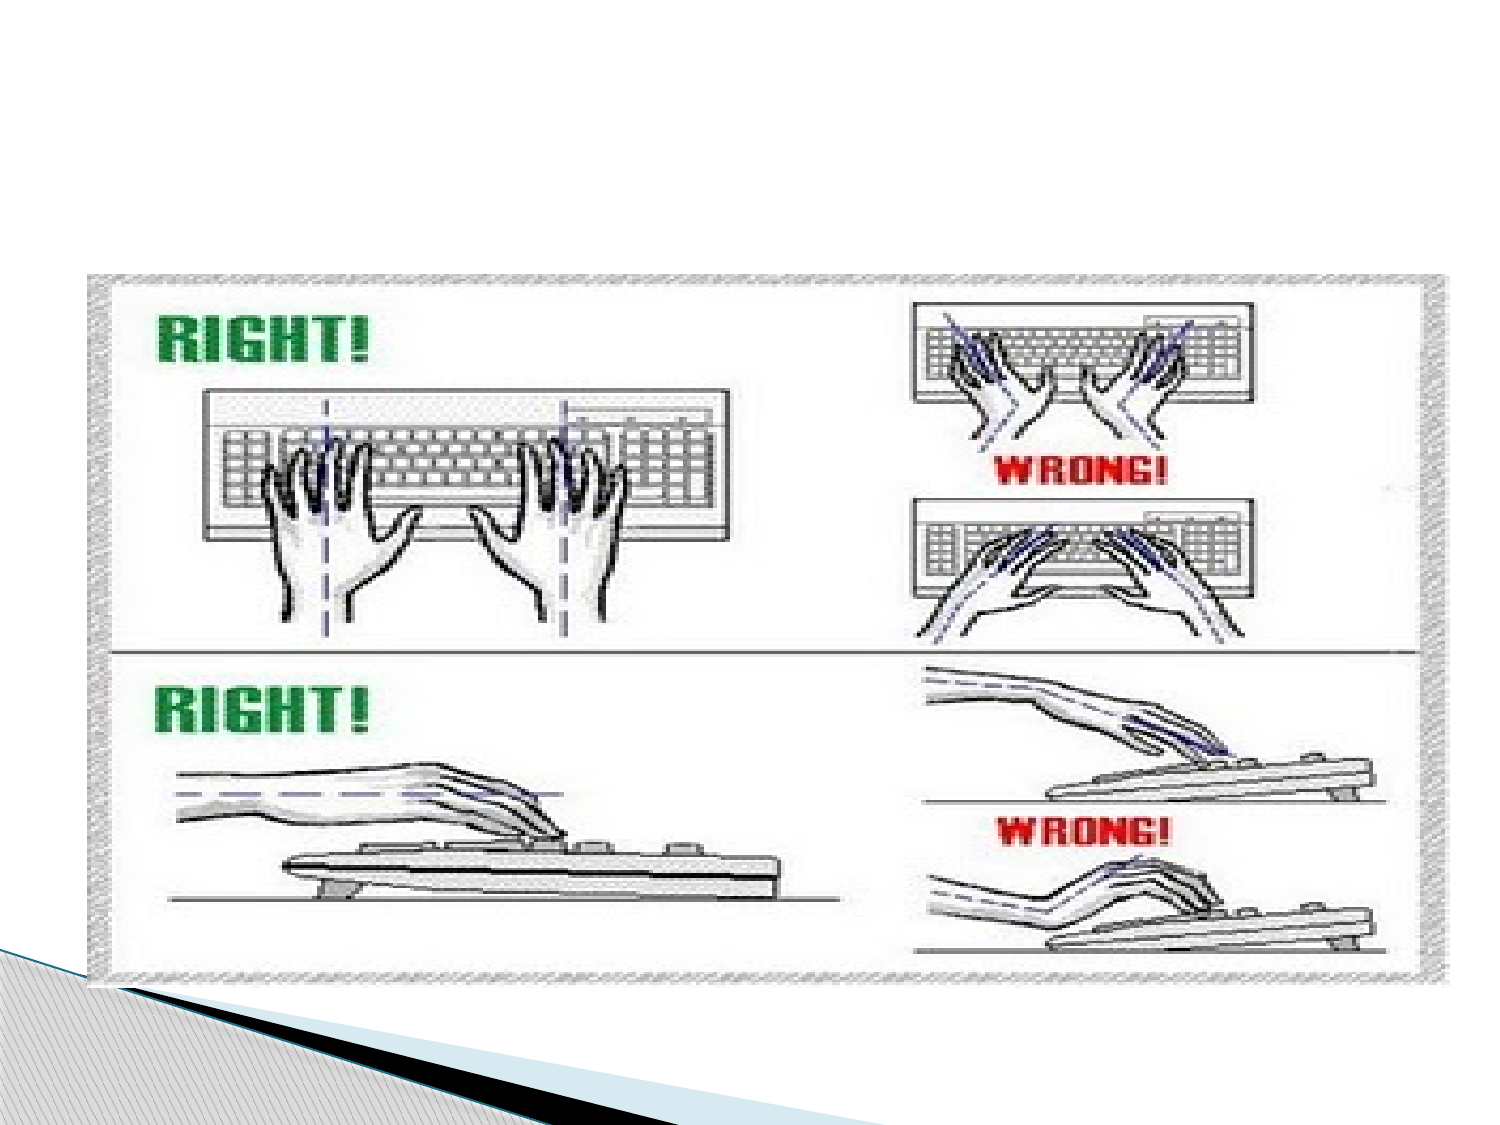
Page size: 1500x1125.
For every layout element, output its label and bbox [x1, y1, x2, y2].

picture [87, 274, 1451, 988]
